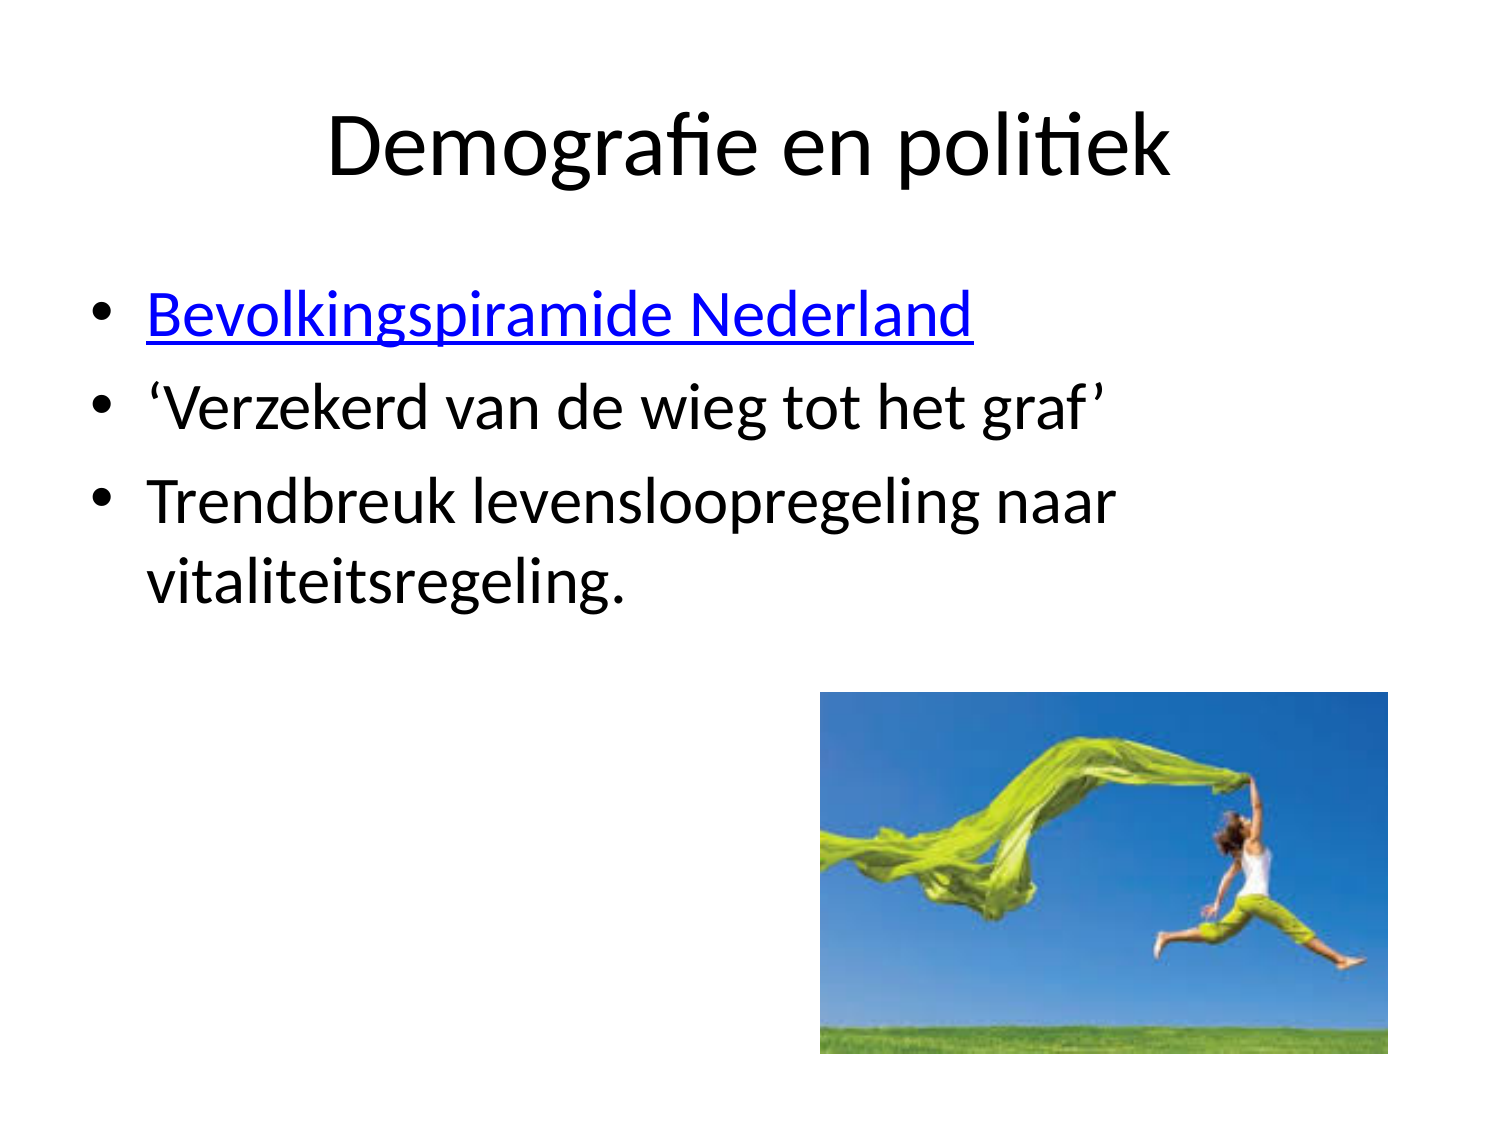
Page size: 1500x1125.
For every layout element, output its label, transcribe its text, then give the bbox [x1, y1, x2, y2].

picture [820, 692, 1389, 1054]
title Demografie en politiek [75, 45, 1425, 233]
list Bevolkingspiramide Nederland ‘Verzekerd van de wieg tot het graf’ Trendbreuk levensloopregeling naar vitaliteitsregeling. [75, 262, 1425, 1005]
